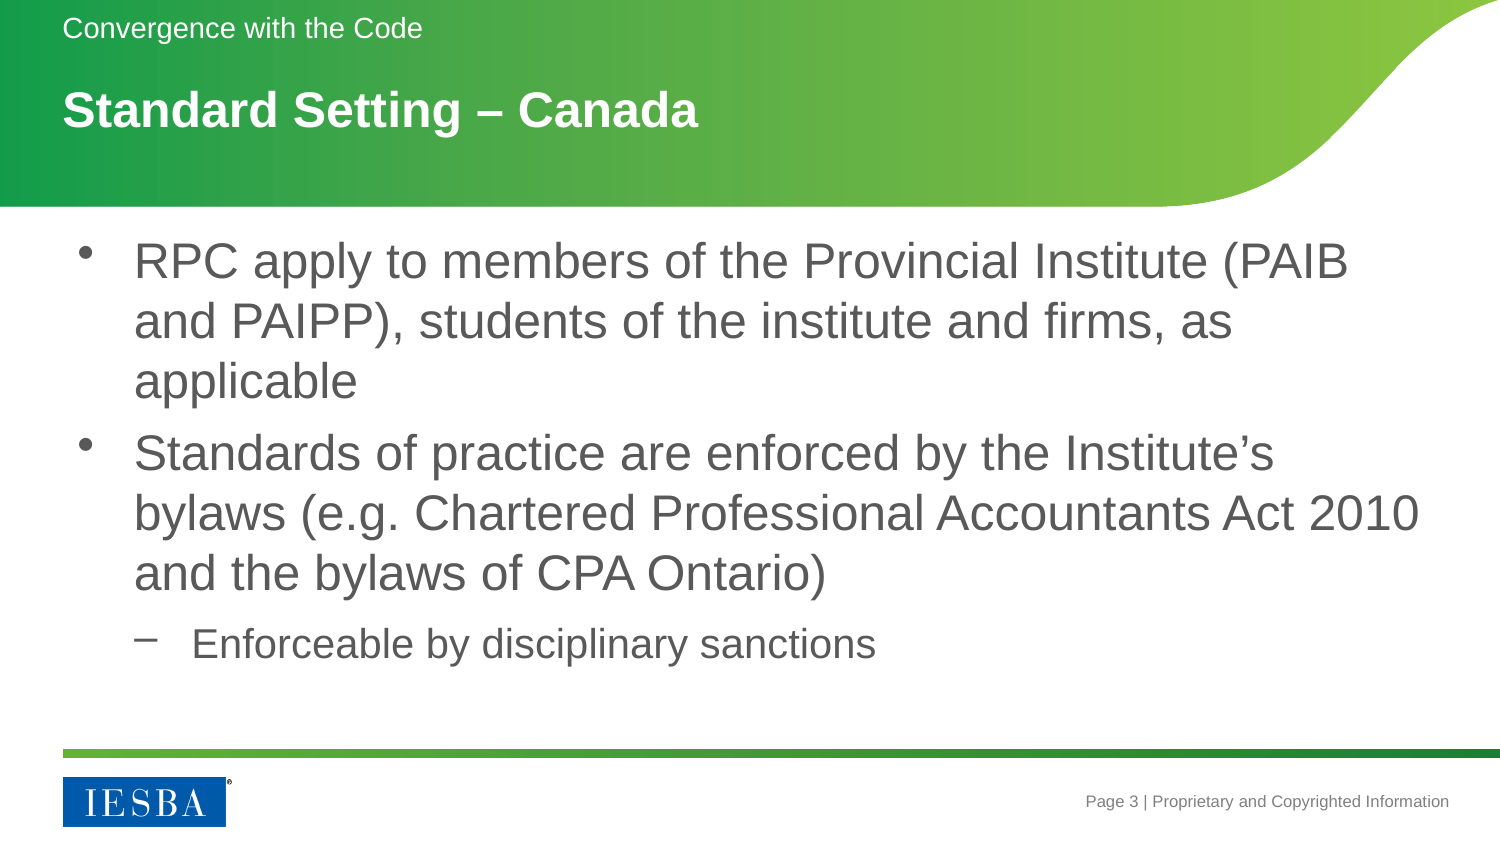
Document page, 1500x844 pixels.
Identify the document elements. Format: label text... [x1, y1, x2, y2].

title Standard Setting – Canada [62, 75, 1300, 141]
subtitle Convergence with the Code [62, 9, 500, 38]
picture [63, 777, 232, 827]
picture [0, 0, 1500, 207]
list RPC apply to members of the Provincial Institute (PAIB and PAIPP), students of the institute and firms, as applicable Standards of practice are enforced by the Institute’s bylaws (e.g. Chartered Professional Accountants Act 2010 and the bylaws of CPA Ontario) Enforceable by disciplinary sanctions [62, 220, 1450, 724]
